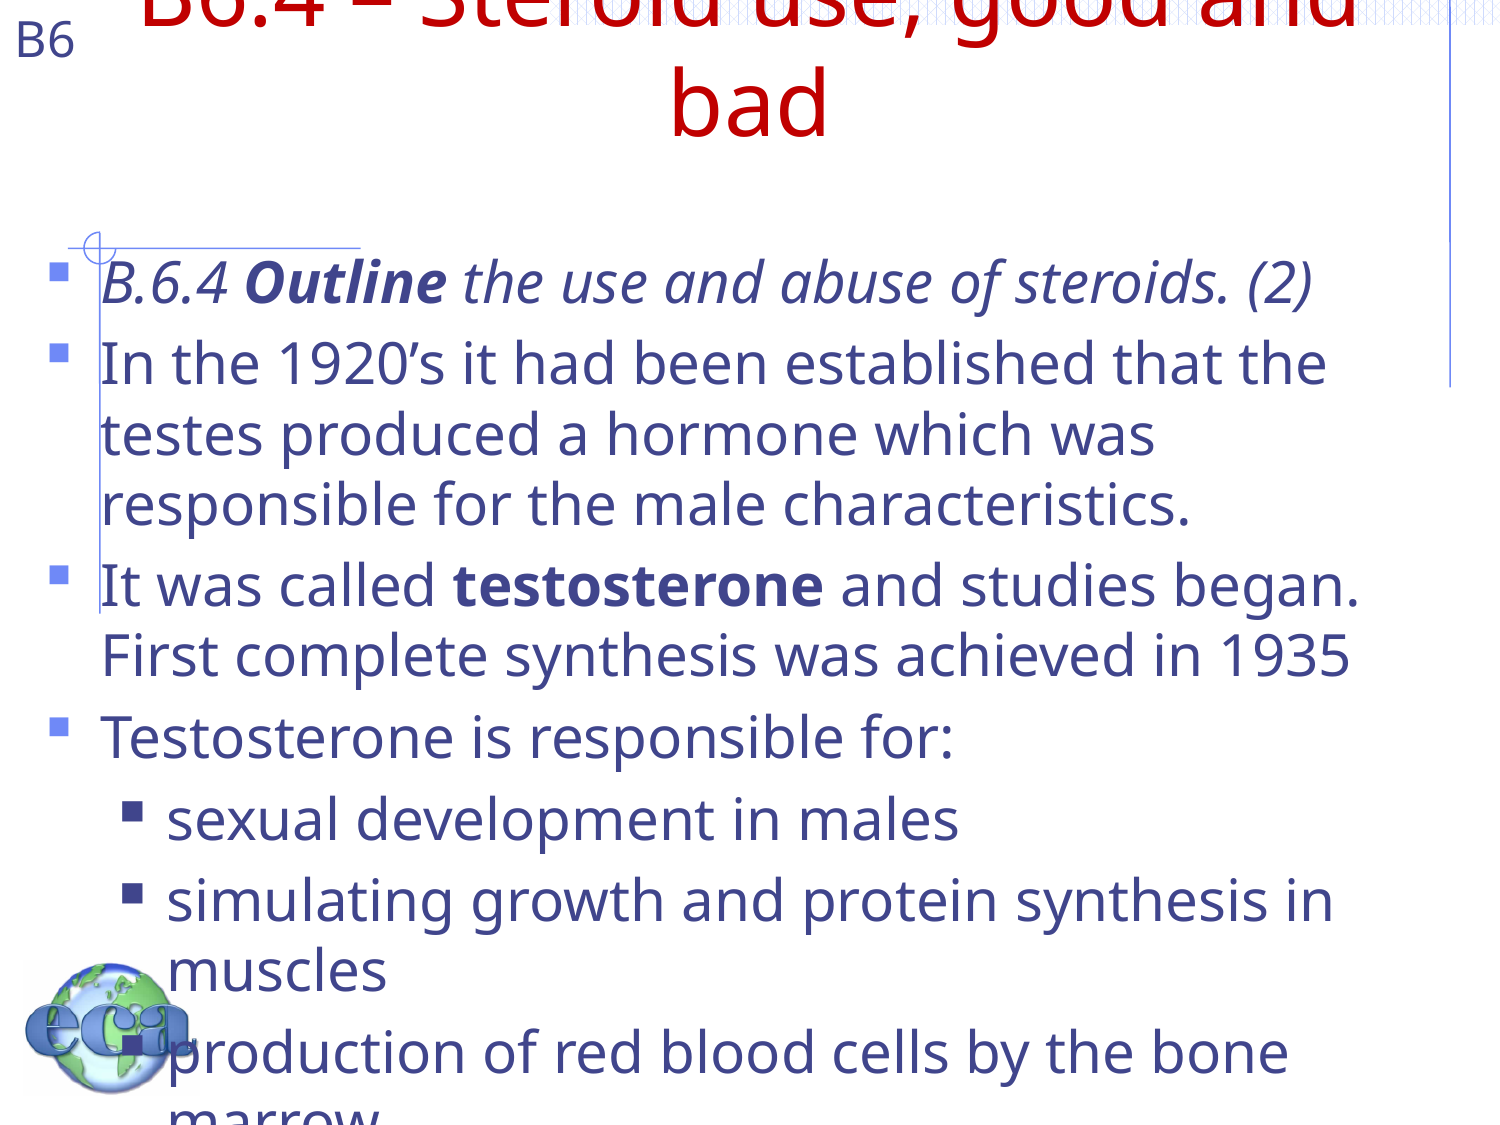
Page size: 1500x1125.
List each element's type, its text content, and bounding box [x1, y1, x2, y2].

list B.6.4 Outline the use and abuse of steroids. (2) In the 1920’s it had been established that the testes produced a hormone which was responsible for the male characteristics. It was called testosterone and studies began. First complete synthesis was achieved in 1935 Testosterone is responsible for: sexual development in males simulating growth and protein synthesis in muscles production of red blood cells by the bone marrow [29, 237, 1500, 976]
title B6.4 – Steroid use, good and bad [37, 24, 1463, 163]
picture [23, 960, 200, 1096]
